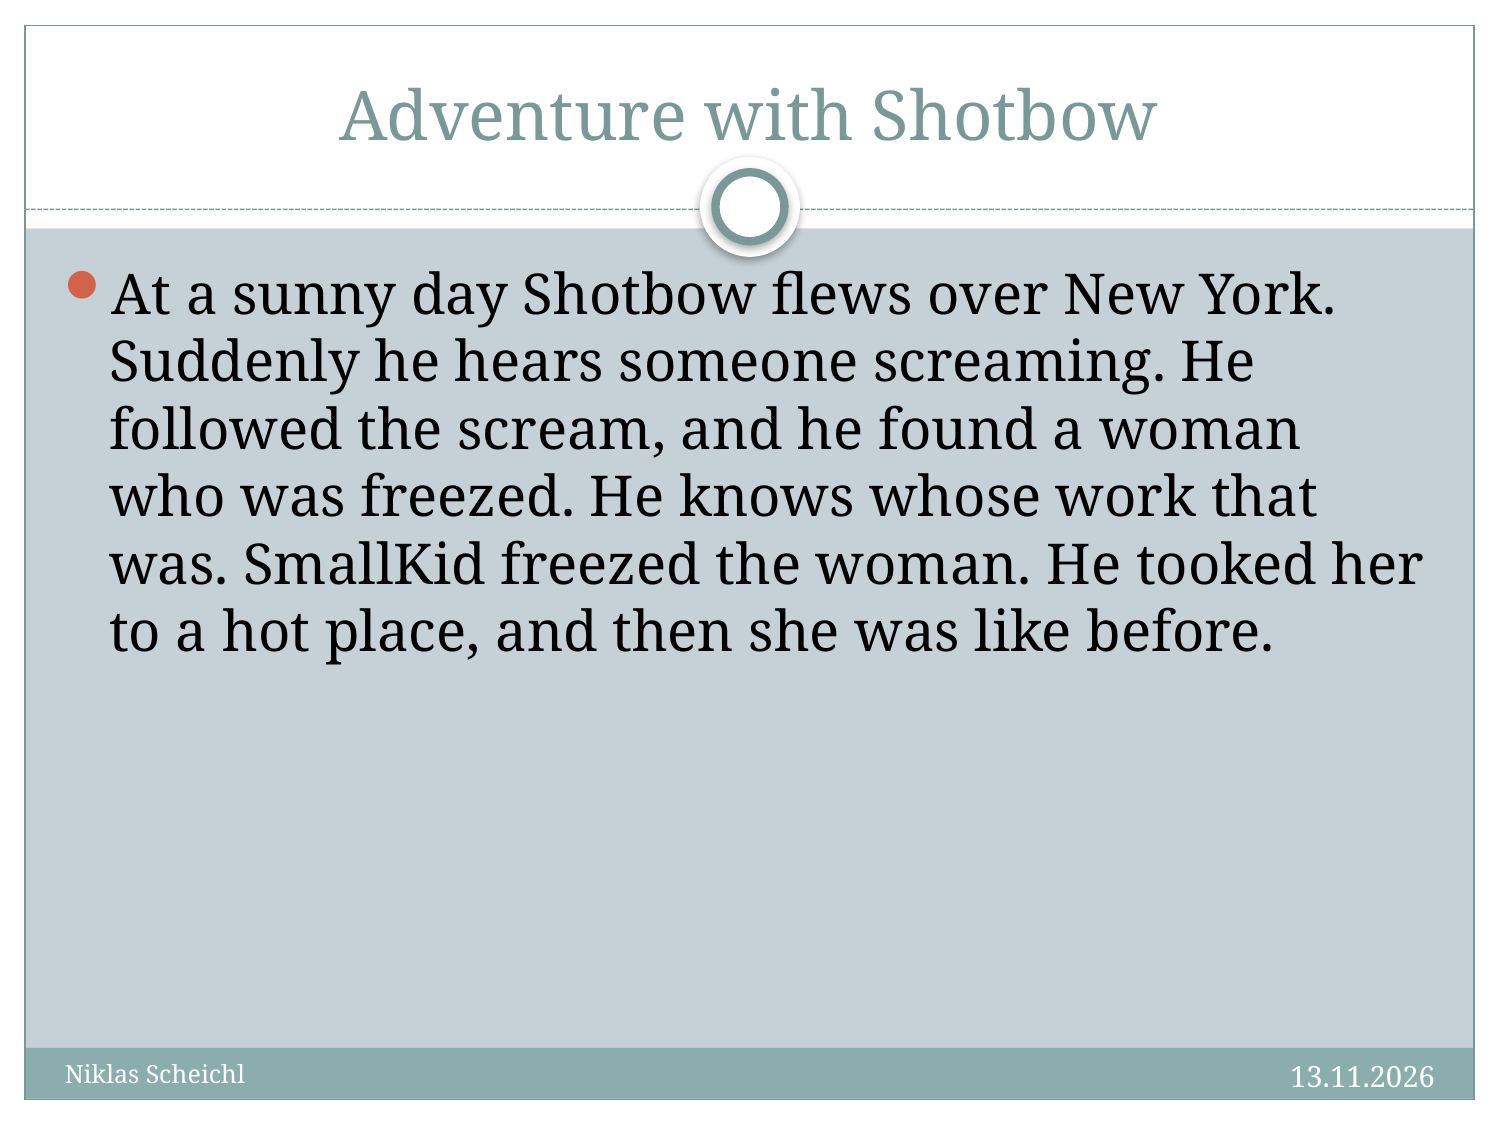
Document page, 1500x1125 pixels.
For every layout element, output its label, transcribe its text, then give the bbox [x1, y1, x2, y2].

list At a sunny day Shotbow flews over New York. Suddenly he hears someone screaming. He followed the scream, and he found a woman who was freezed. He knows whose work that was. SmallKid freezed the woman. He tooked her to a hot place, and then she was like before. [49, 250, 1445, 1001]
footer Niklas Scheichl [50, 1051, 638, 1112]
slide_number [950, 1050, 1450, 1111]
title Adventure with Shotbow [49, 37, 1450, 162]
